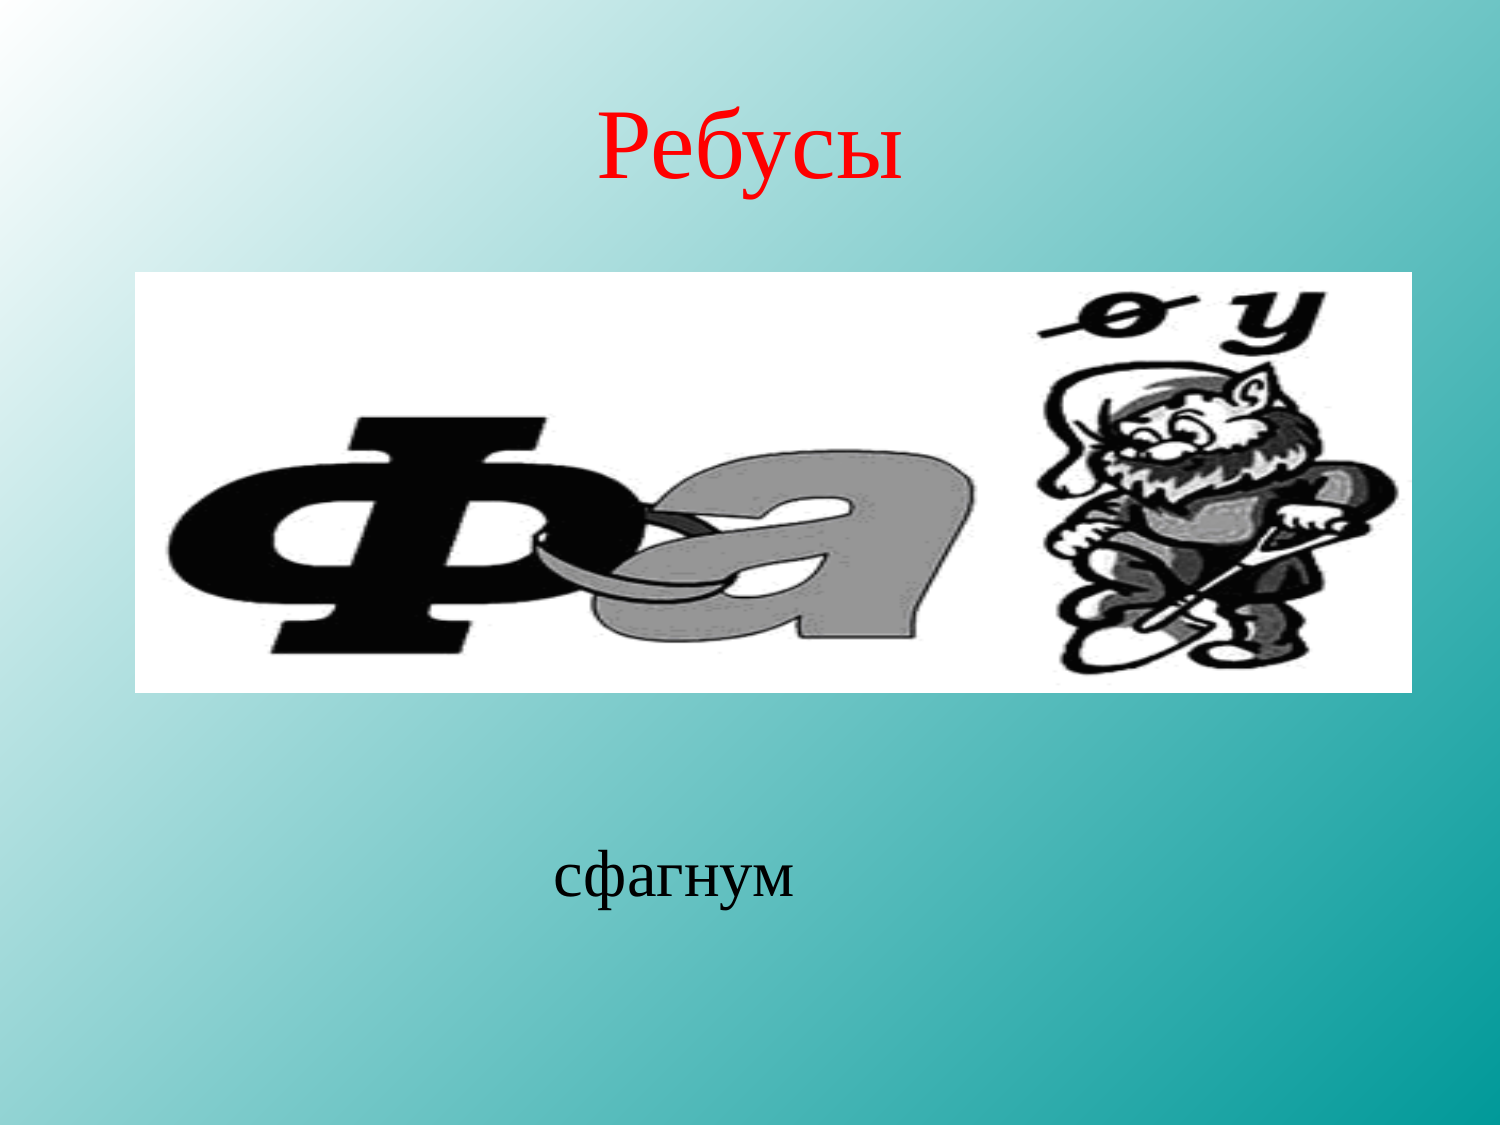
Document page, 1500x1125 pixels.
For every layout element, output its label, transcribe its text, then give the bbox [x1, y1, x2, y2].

picture [135, 272, 1412, 693]
title Ребусы [74, 44, 1426, 233]
text_box сфагнум [538, 822, 810, 918]
